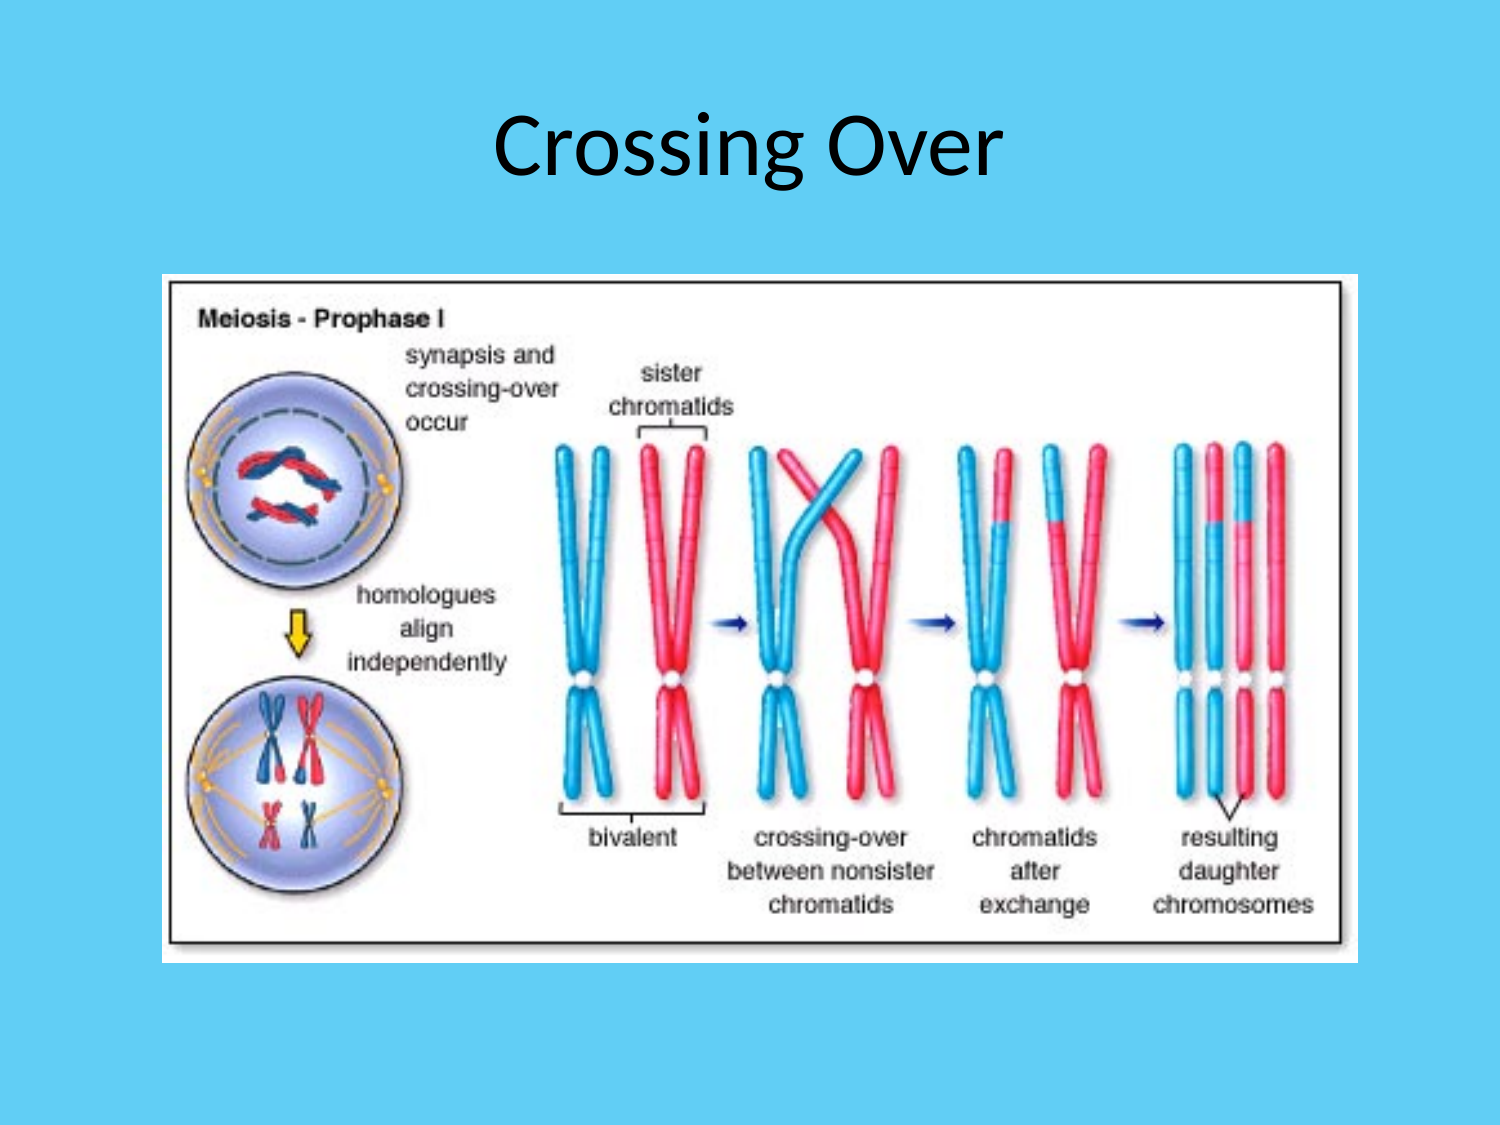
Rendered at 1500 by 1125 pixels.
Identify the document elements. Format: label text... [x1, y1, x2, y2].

picture [162, 274, 1358, 963]
title Crossing Over [75, 45, 1425, 233]
